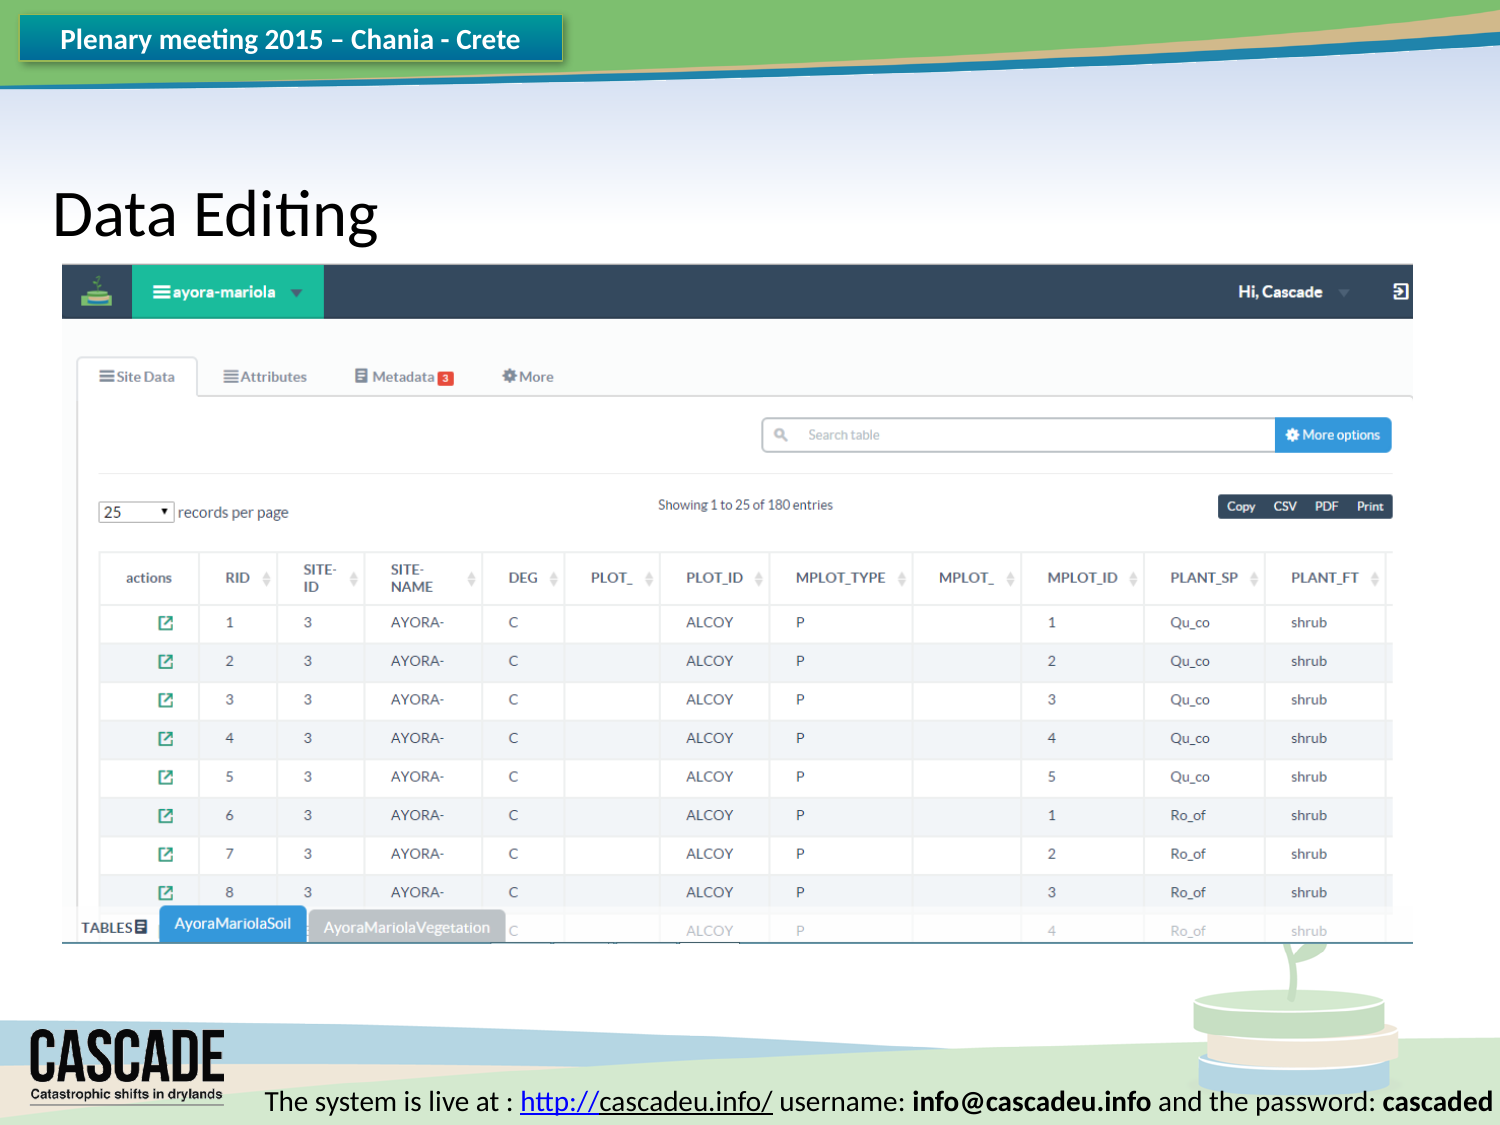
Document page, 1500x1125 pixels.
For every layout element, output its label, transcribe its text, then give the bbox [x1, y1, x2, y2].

text_box Data Editing [38, 162, 395, 258]
picture [0, 0, 1500, 90]
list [62, 262, 1413, 944]
picture [29, 1029, 224, 1106]
text_box The system is live at : http://cascadeu.info/ username: info@cascadeu.info and the password: cascaded [249, 1074, 1500, 1125]
